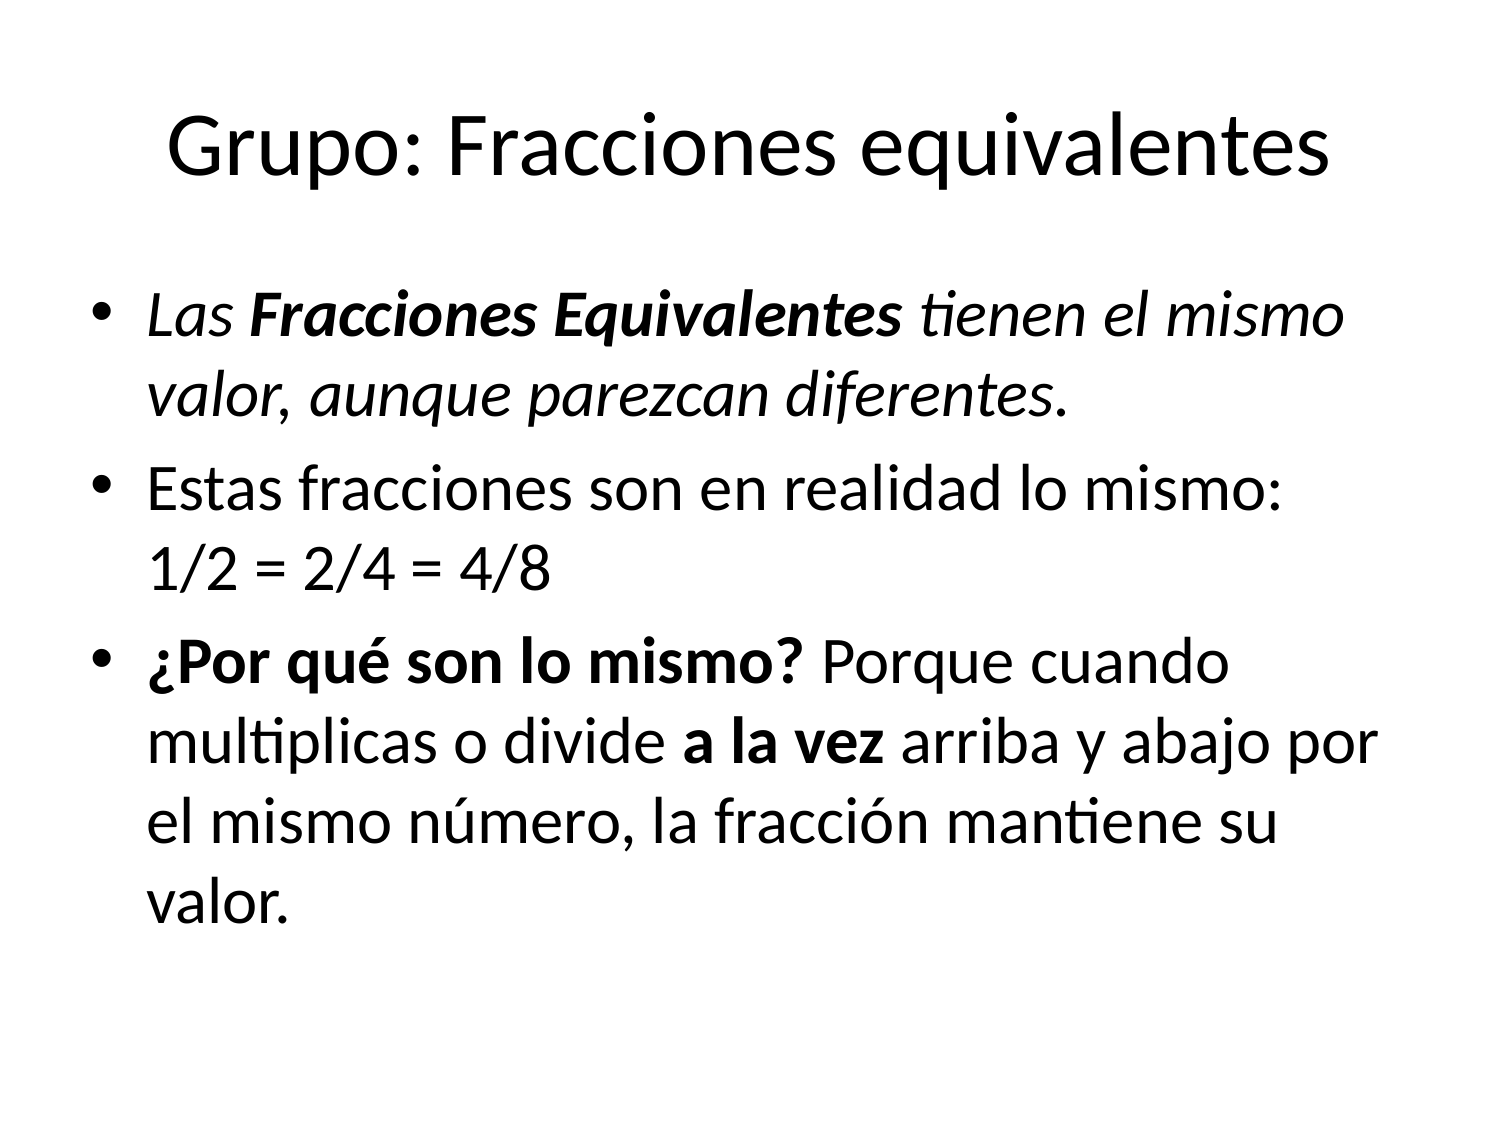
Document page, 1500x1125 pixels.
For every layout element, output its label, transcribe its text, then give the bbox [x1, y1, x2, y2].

list Las Fracciones Equivalentes tienen el mismo valor, aunque parezcan diferentes. Estas fracciones son en realidad lo mismo: 1/2 = 2/4 = 4/8 ¿Por qué son lo mismo? Porque cuando multiplicas o divide a la vez arriba y abajo por el mismo número, la fracción mantiene su valor. [75, 262, 1425, 1005]
title Grupo: Fracciones equivalentes [75, 45, 1425, 233]
